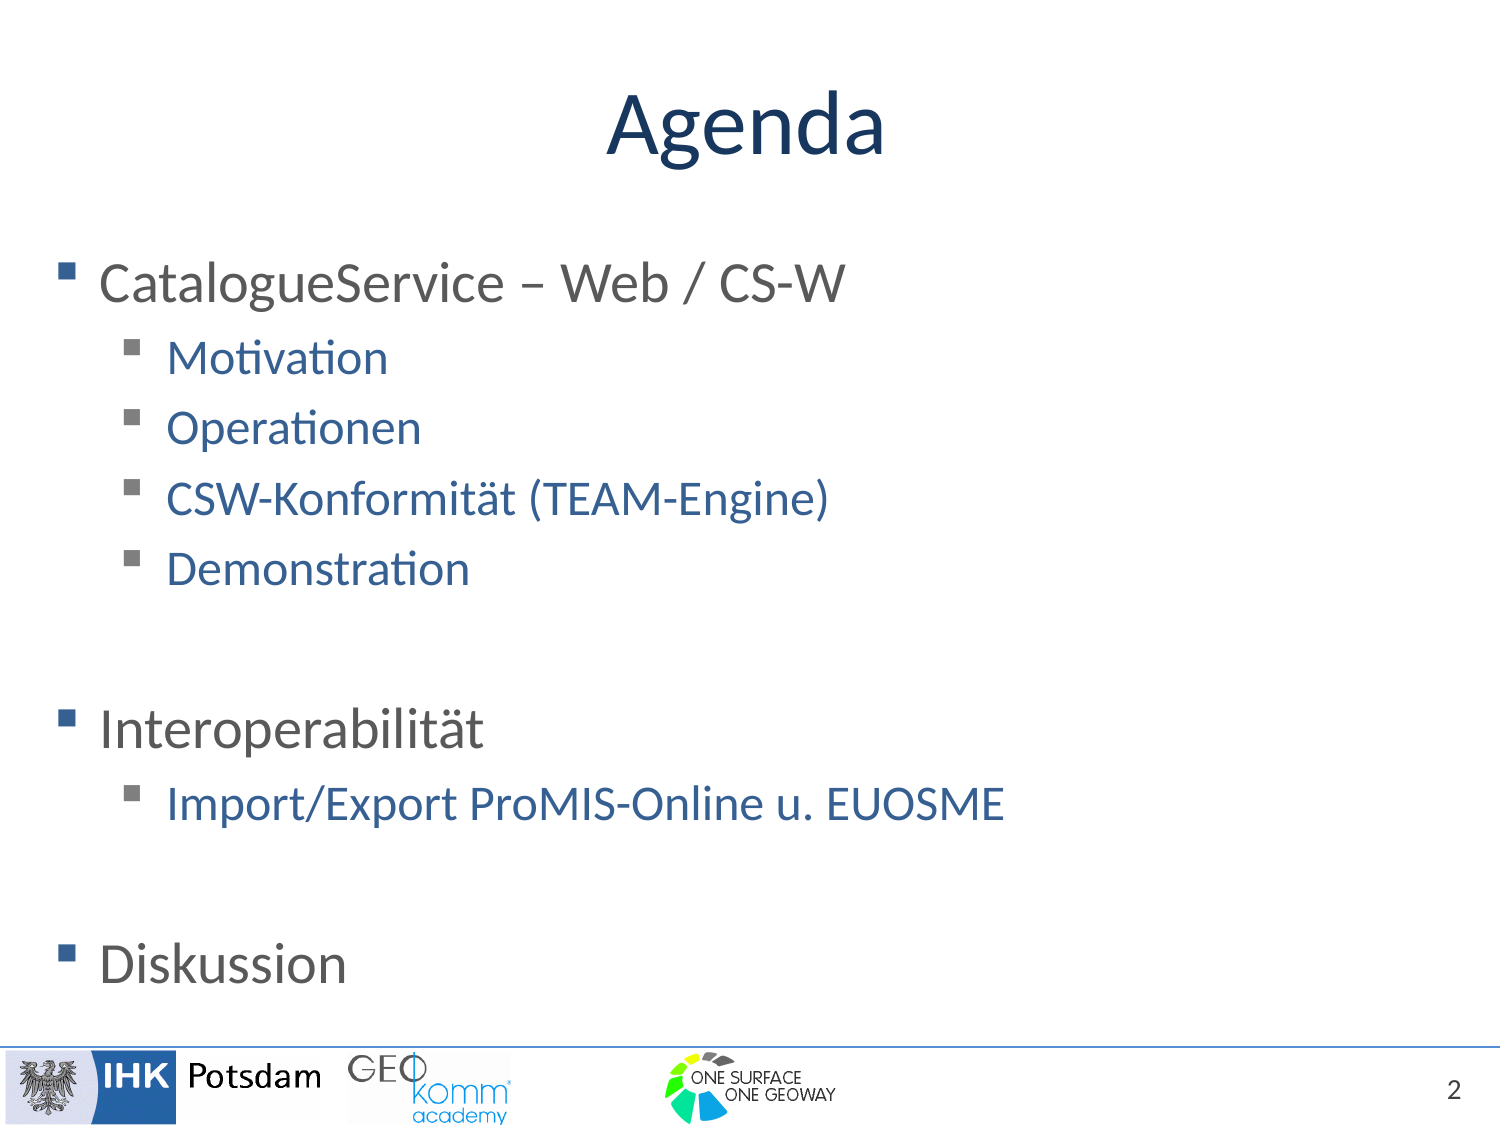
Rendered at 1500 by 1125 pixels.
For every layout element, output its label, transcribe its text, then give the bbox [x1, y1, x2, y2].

picture [5, 1050, 321, 1125]
slide_number 2 [1358, 1062, 1477, 1111]
list CatalogueService – Web / CS-W Motivation Operationen CSW-Konformität (TEAM-Engine) Demonstration Interoperabilität Import/Export ProMIS-Online u. EUOSME Diskussion [29, 235, 1471, 1034]
title Agenda [29, 44, 1465, 193]
picture [348, 1051, 511, 1125]
picture [664, 1051, 837, 1125]
